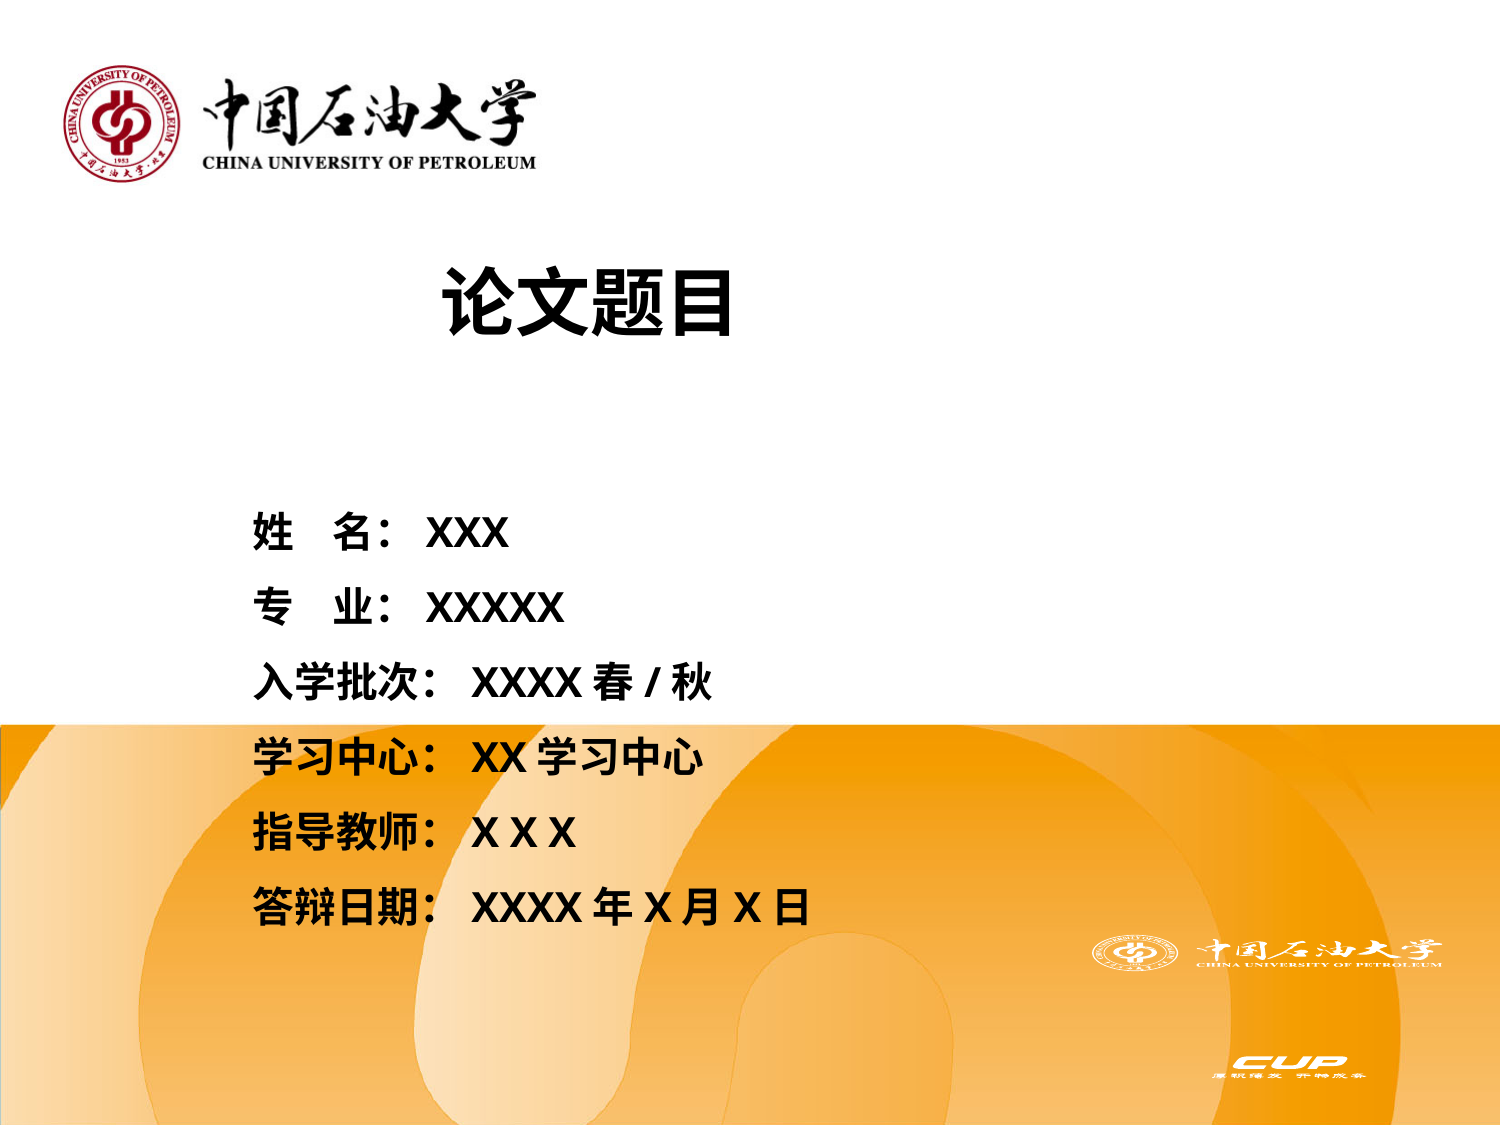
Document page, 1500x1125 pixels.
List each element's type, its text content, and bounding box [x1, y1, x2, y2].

picture [37, 50, 563, 158]
text_box 论文题目 姓 名：XXX 专 业：XXXXX 入学批次：XXXX春/秋 学习中心：XX学习中心 指导教师：X X X 答辩日期：XXXX年X月X日 [0, 158, 1500, 992]
picture [0, 992, 1500, 1125]
